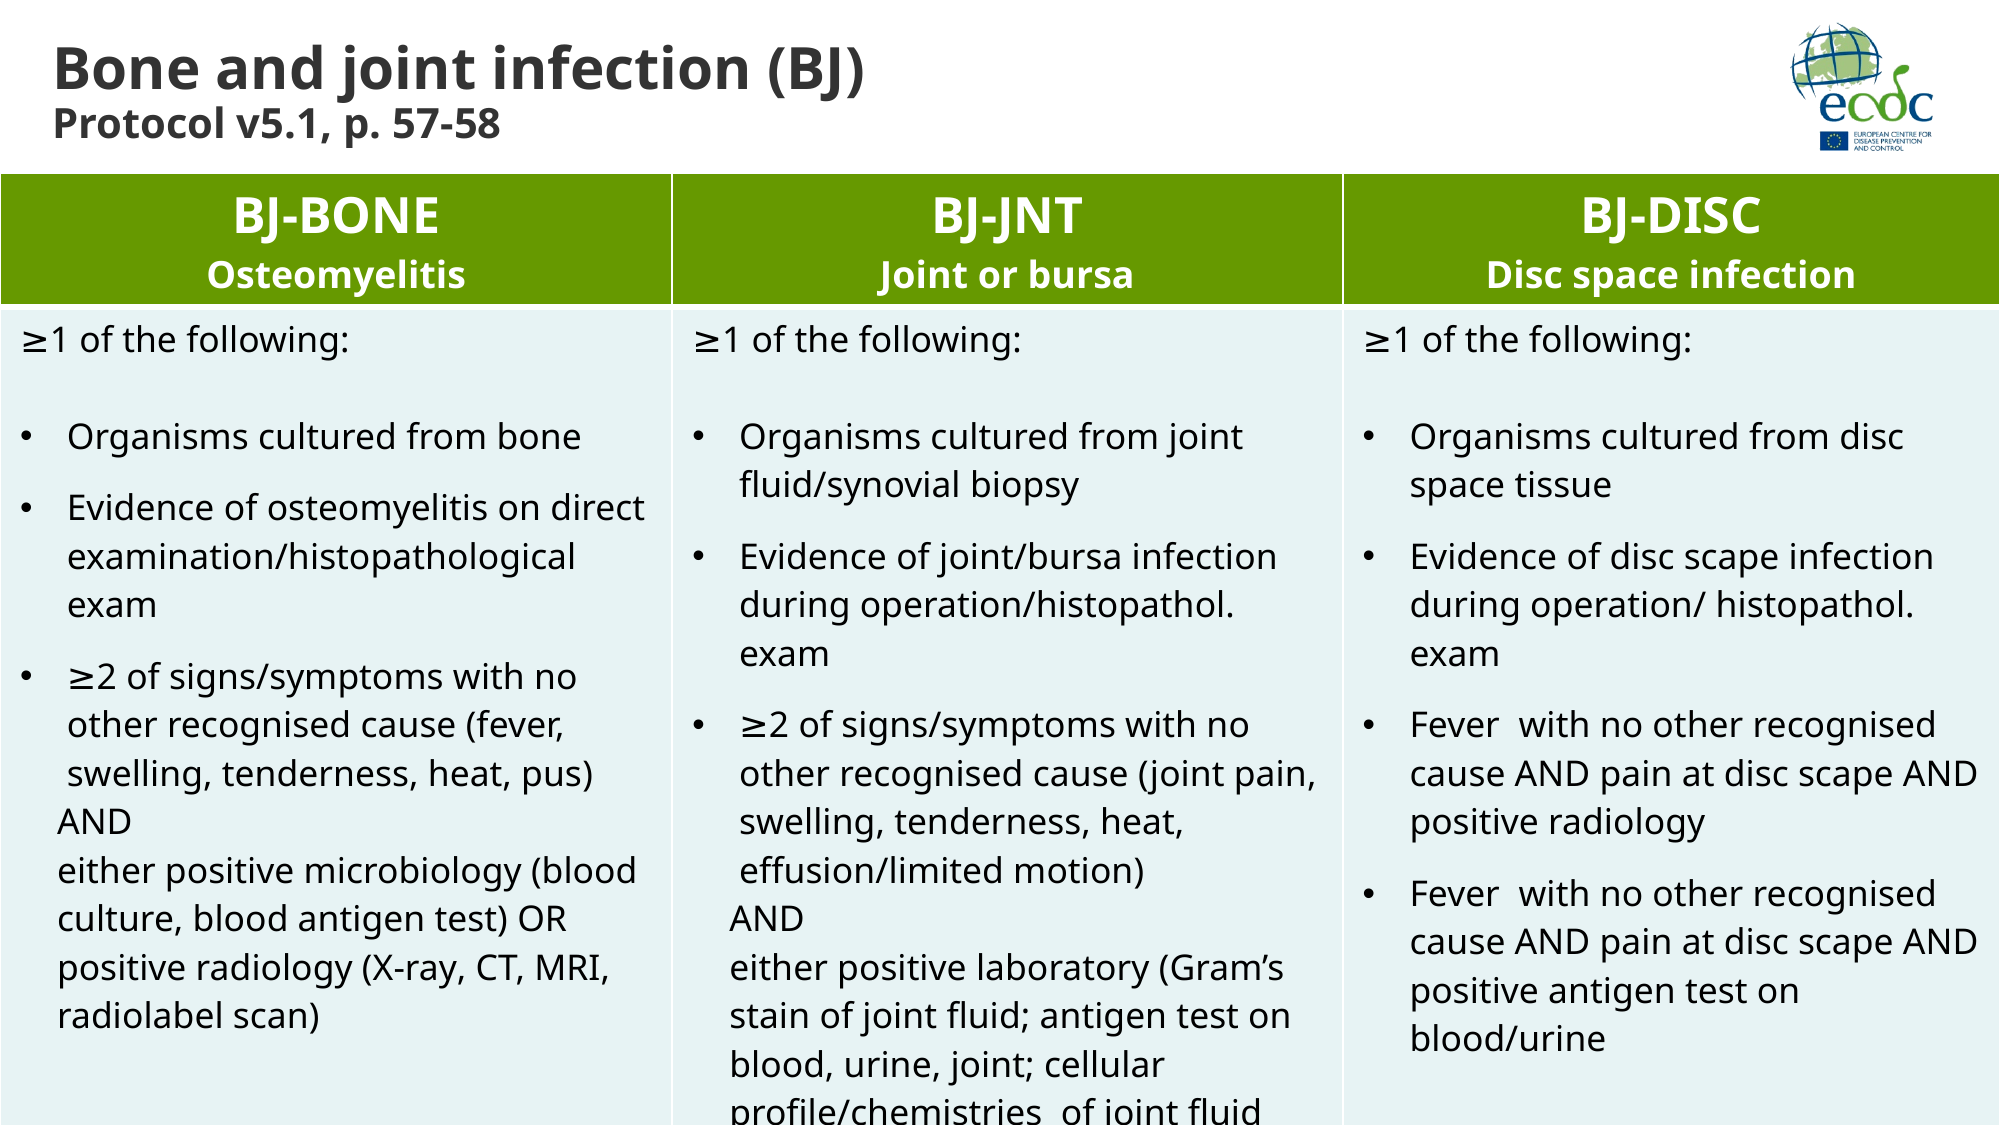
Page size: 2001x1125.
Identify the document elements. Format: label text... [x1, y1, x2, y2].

title Bone and joint infection (BJ) Protocol v5.1, p. 57-58 [52, 39, 1801, 172]
table_cell ≥1 of the following: Organisms cultured from joint fluid/synovial biopsy Evidence of joint/bursa infection during operation/histopathol. exam ≥2 of signs/symptoms with no other recognised cause (joint pain, swelling, tenderness, heat, effusion/limited motion) AND either positive laboratory (Gram’s stain of joint fluid; antigen test on blood, urine, joint; cellular profile/chemistries of joint fluid not explained by rheuma disorder) OR positive radiology [673, 310, 1342, 1125]
table_header BJ-BONE Osteomyelitis [1, 174, 671, 304]
table_cell ≥1 of the following: Organisms cultured from disc space tissue Evidence of disc scape infection during operation/ histopathol. exam Fever with no other recognised cause AND pain at disc scape AND positive radiology Fever with no other recognised cause AND pain at disc scape AND positive antigen test on blood/urine [1344, 310, 1999, 1125]
table_cell ≥1 of the following: Organisms cultured from bone Evidence of osteomyelitis on direct examination/histopathological exam ≥2 of signs/symptoms with no other recognised cause (fever, swelling, tenderness, heat, pus) AND either positive microbiology (blood culture, blood antigen test) OR positive radiology (X-ray, CT, MRI, radiolabel scan) [1, 310, 671, 1125]
table_header BJ-JNT Joint or bursa [673, 174, 1342, 304]
table_header BJ-DISC Disc space infection [1344, 174, 1999, 304]
picture [0, 0, 2000, 172]
